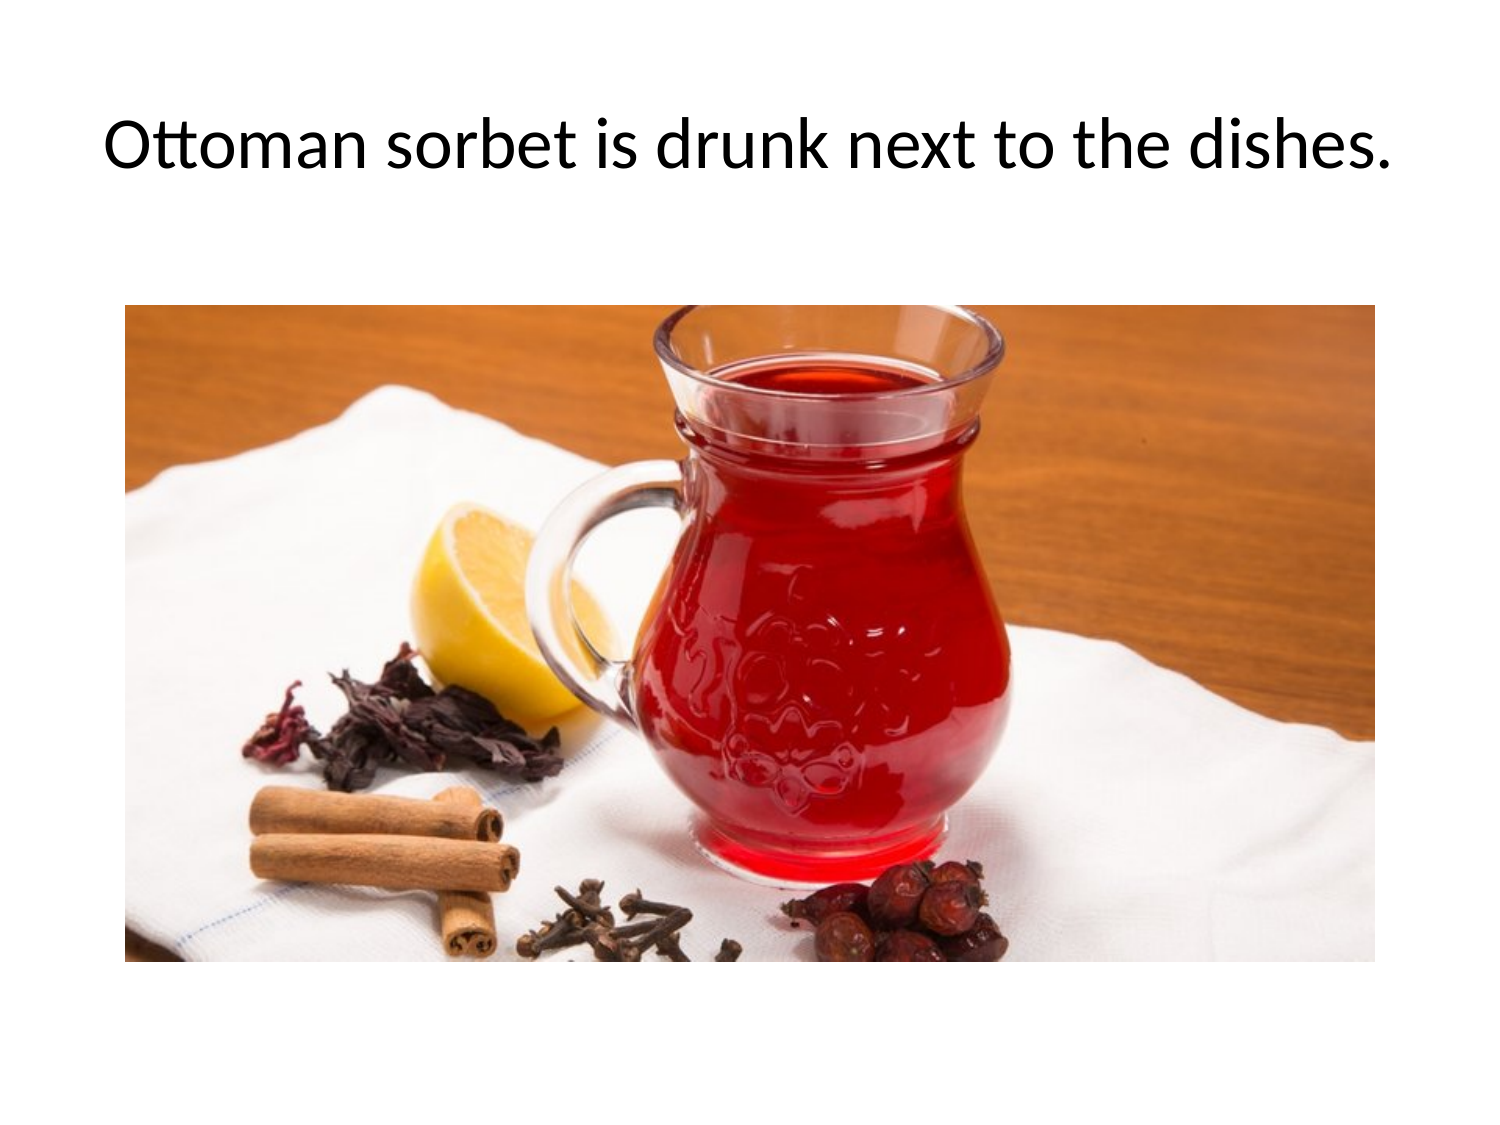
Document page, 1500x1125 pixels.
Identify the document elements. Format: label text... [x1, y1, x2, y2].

title Ottoman sorbet is drunk next to the dishes. [75, 45, 1425, 233]
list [124, 305, 1376, 963]
